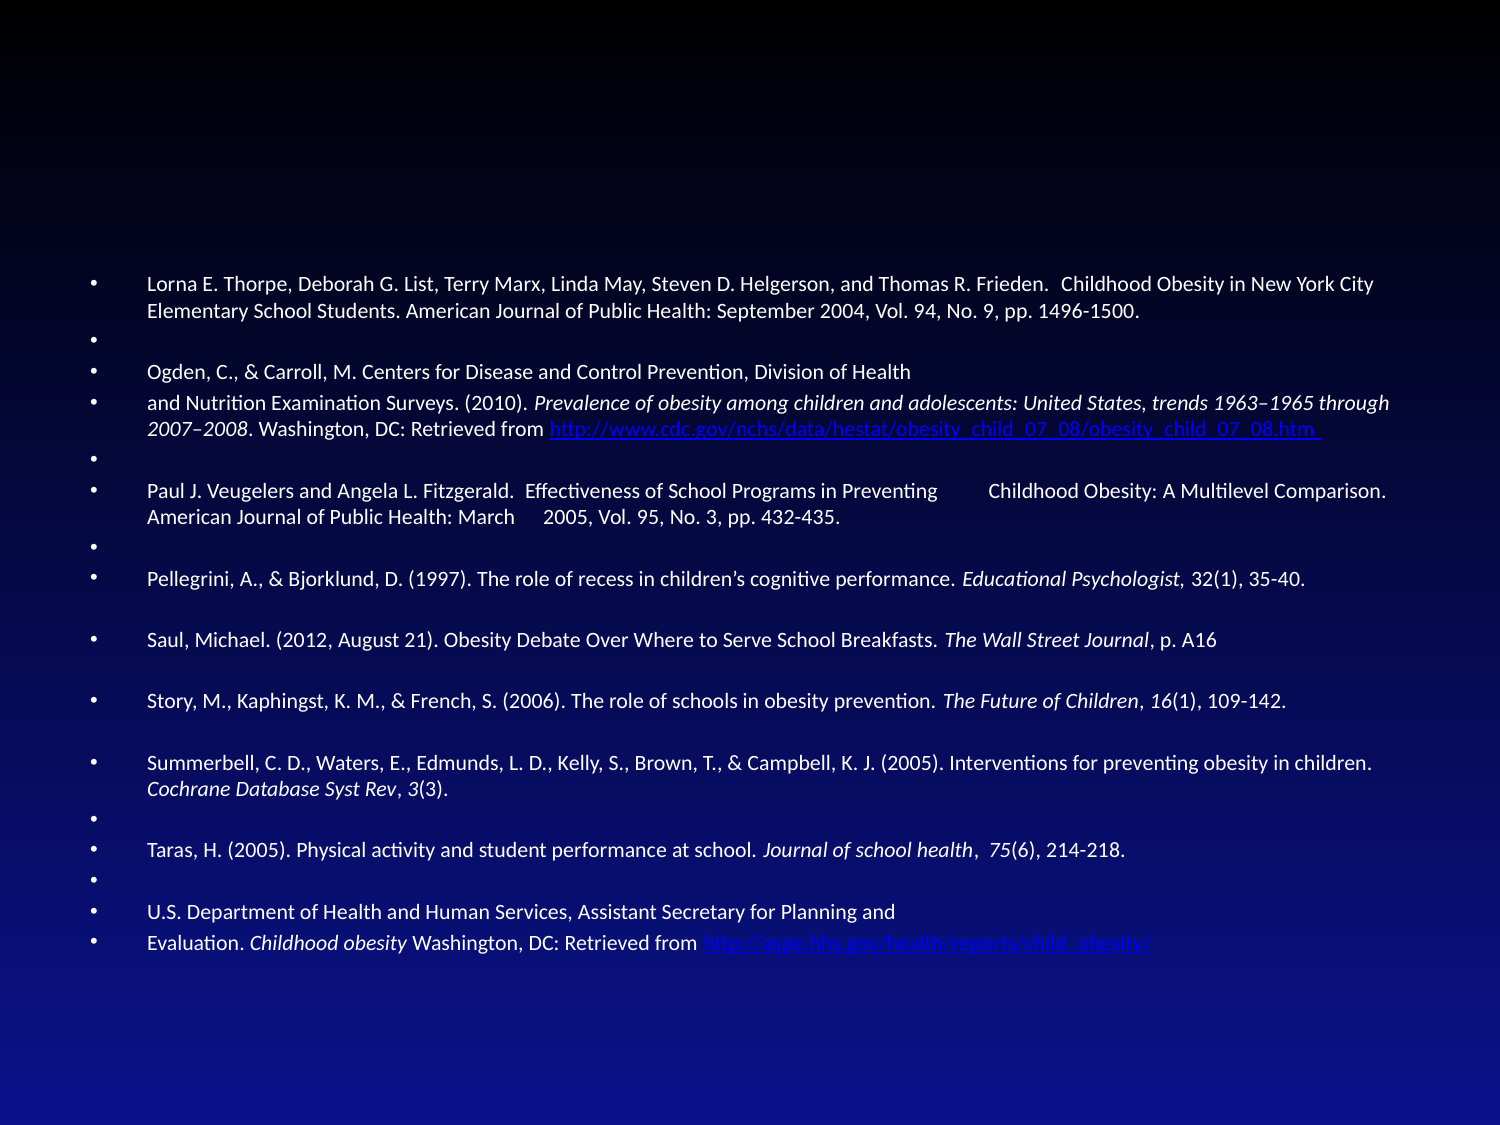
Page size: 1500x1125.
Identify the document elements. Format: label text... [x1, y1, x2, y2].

list Lorna E. Thorpe, Deborah G. List, Terry Marx, Linda May, Steven D. Helgerson, and Thomas R. Frieden. Childhood Obesity in New York City Elementary School Students. American Journal of Public Health: September 2004, Vol. 94, No. 9, pp. 1496-1500. Ogden, C., & Carroll, M. Centers for Disease and Control Prevention, Division of Health and Nutrition Examination Surveys. (2010). Prevalence of obesity among children and adolescents: United States, trends 1963–1965 through 2007–2008. Washington, DC: Retrieved from http://www.cdc.gov/nchs/data/hestat/obesity_child_07_08/obesity_child_07_08.htm Paul J. Veugelers and Angela L. Fitzgerald. Effectiveness of School Programs in Preventing Childhood Obesity: A Multilevel Comparison. American Journal of Public Health: March 2005, Vol. 95, No. 3, pp. 432-435. Pellegrini, A., & Bjorklund, D. (1997). The role of recess in children’s cognitive performance. Educational Psychologist, 32(1), 35-40. Saul, Michael. (2012, August 21). Obesity Debate Over Where to Serve School Breakfasts. The Wall Street Journal, p. A16 Story, M., Kaphingst, K. M., & French, S. (2006). The role of schools in obesity prevention. The Future of Children, 16(1), 109-142. Summerbell, C. D., Waters, E., Edmunds, L. D., Kelly, S., Brown, T., & Campbell, K. J. (2005). Interventions for preventing obesity in children. Cochrane Database Syst Rev, 3(3). Taras, H. (2005). Physical activity and student performance at school. Journal of school health, 75(6), 214-218. U.S. Department of Health and Human Services, Assistant Secretary for Planning and Evaluation. Childhood obesity Washington, DC: Retrieved from http://aspe.hhs.gov/health/reports/child_obesity/ [75, 262, 1425, 1005]
